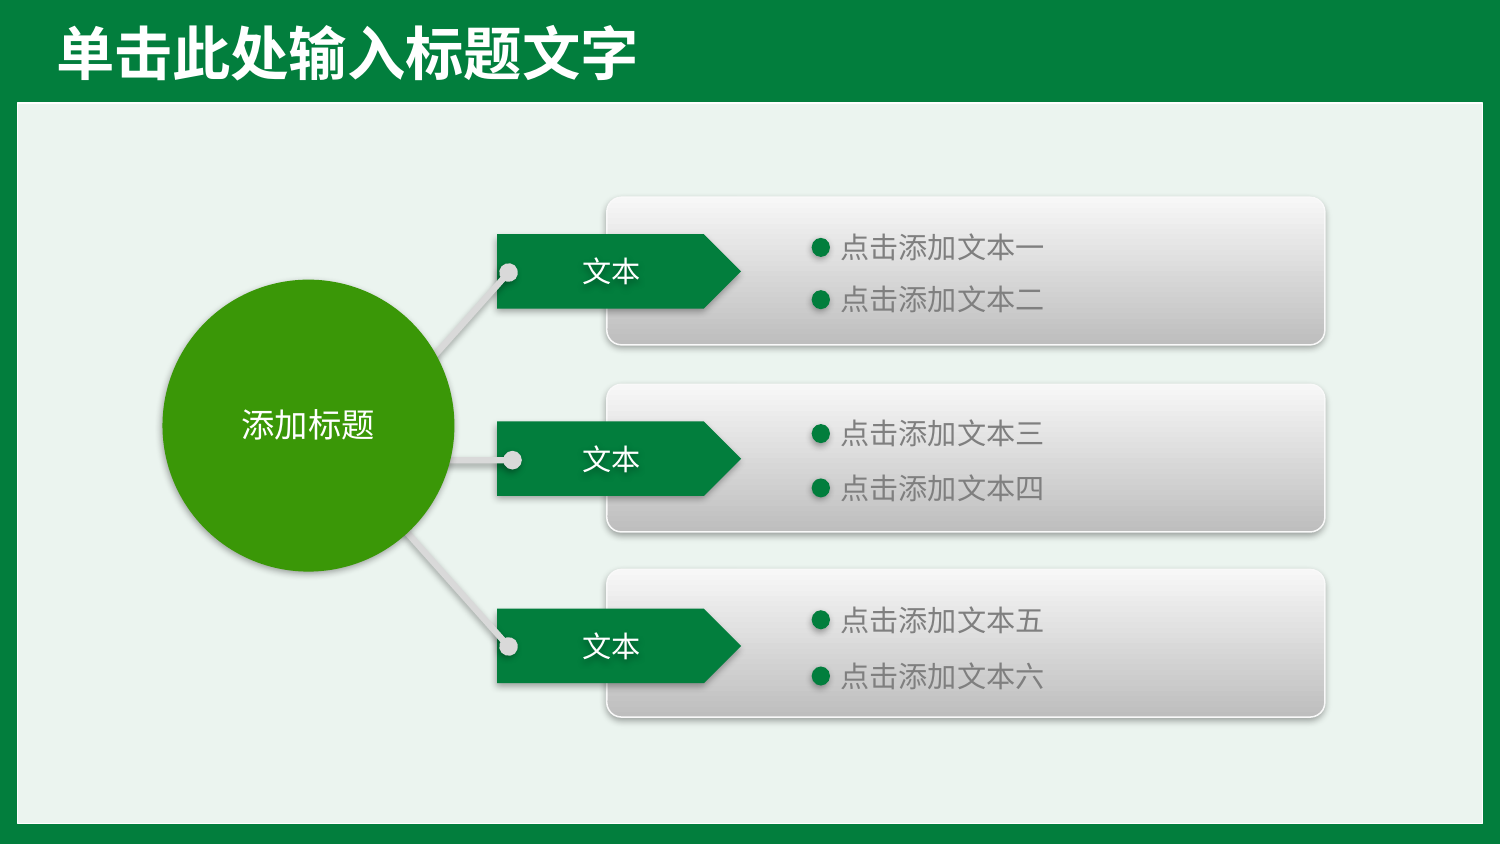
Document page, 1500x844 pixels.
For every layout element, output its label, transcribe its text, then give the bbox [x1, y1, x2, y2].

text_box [811, 650, 1178, 702]
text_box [811, 594, 1178, 646]
text_box [436, 291, 491, 354]
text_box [811, 408, 1178, 460]
text_box 添加标题 [164, 396, 453, 452]
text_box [496, 233, 742, 309]
text_box [605, 568, 1326, 718]
text_box [161, 399, 453, 573]
text_box [164, 278, 453, 396]
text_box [811, 274, 1178, 326]
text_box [496, 608, 742, 684]
text_box [605, 196, 1326, 346]
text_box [496, 421, 742, 497]
text_box [411, 537, 491, 628]
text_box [811, 462, 1178, 514]
text_box [605, 383, 1326, 533]
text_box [811, 221, 1178, 273]
